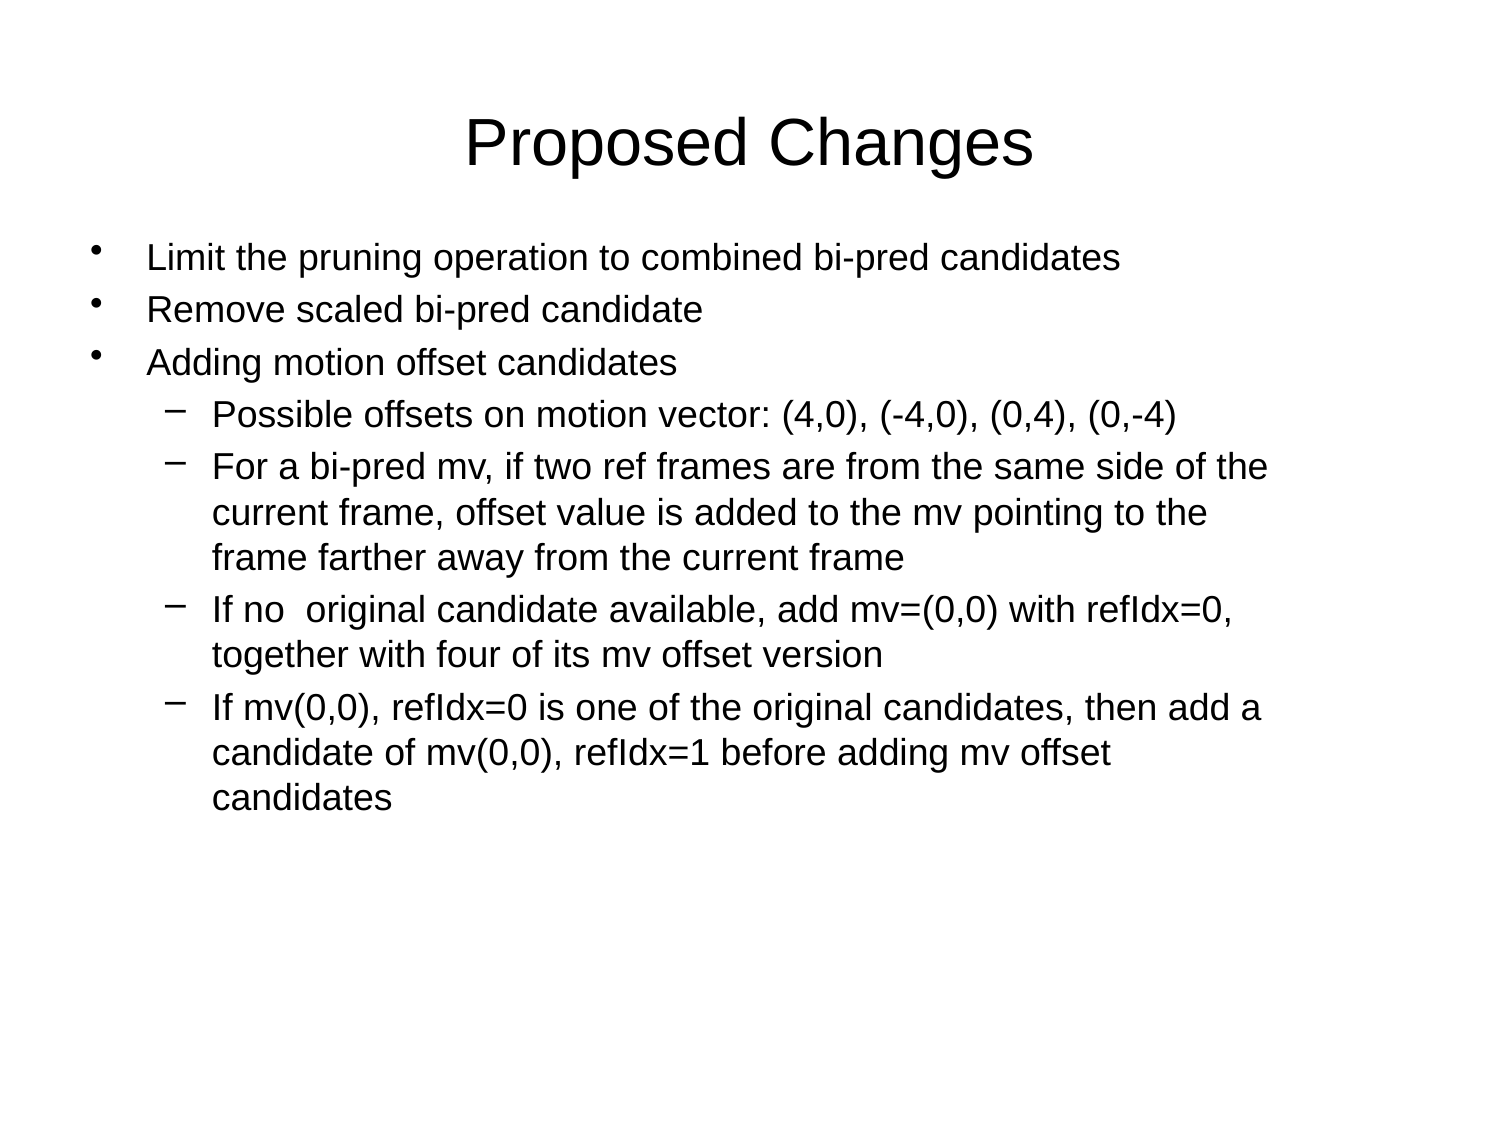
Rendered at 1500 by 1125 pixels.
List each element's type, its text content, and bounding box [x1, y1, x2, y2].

title Proposed Changes [74, 44, 1426, 233]
list Limit the pruning operation to combined bi-pred candidates Remove scaled bi-pred candidate Adding motion offset candidates Possible offsets on motion vector: (4,0), (-4,0), (0,4), (0,-4) For a bi-pred mv, if two ref frames are from the same side of the current frame, offset value is added to the mv pointing to the frame farther away from the current frame If no original candidate available, add mv=(0,0) with refIdx=0, together with four of its mv offset version If mv(0,0), refIdx=0 is one of the original candidates, then add a candidate of mv(0,0), refIdx=1 before adding mv offset candidates [74, 224, 1301, 1006]
